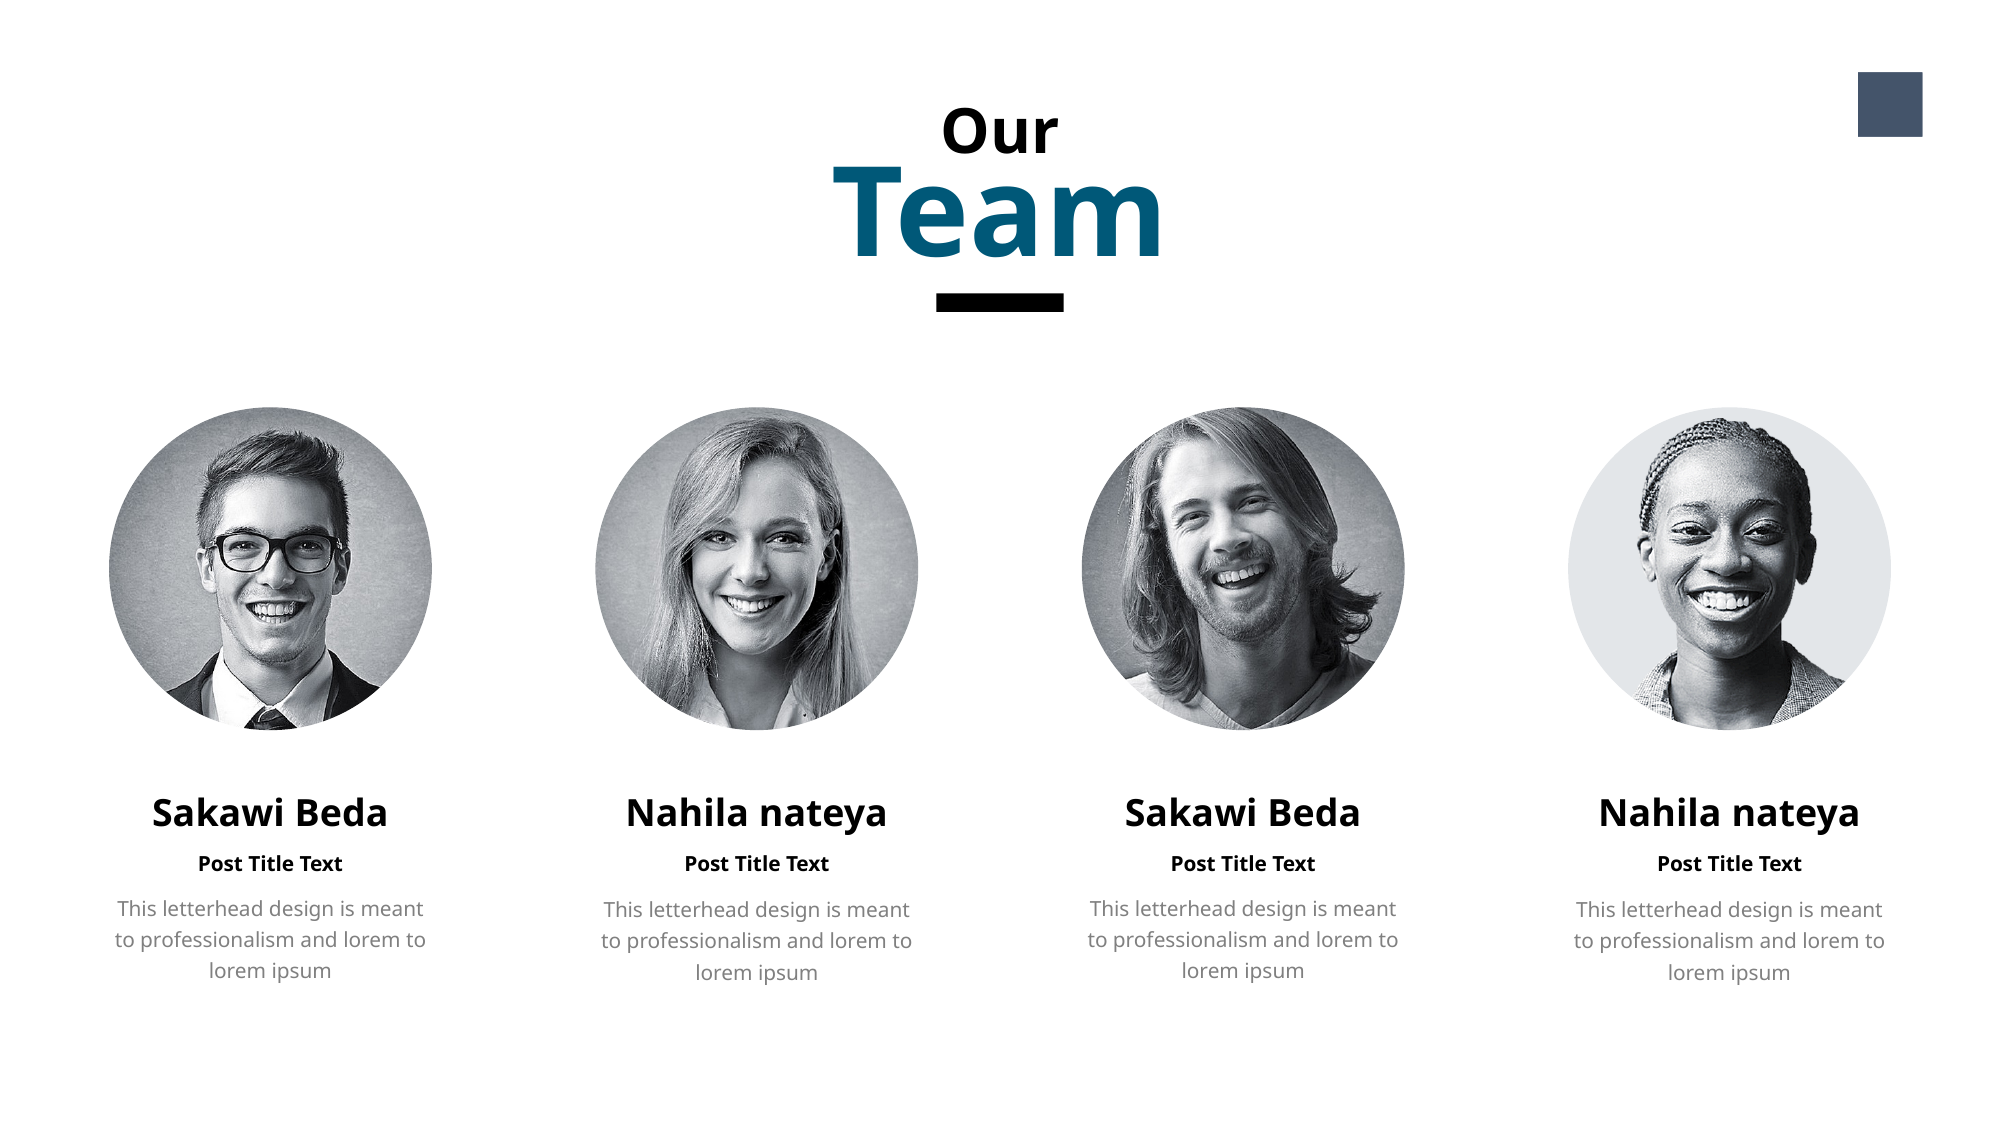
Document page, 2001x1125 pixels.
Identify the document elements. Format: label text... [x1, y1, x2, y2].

text_box [935, 292, 1065, 313]
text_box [1564, 785, 1895, 970]
text_box [1857, 130, 1924, 138]
picture [108, 407, 432, 731]
slide_number 11 [1854, 78, 1927, 130]
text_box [591, 785, 922, 970]
picture [1568, 407, 1891, 731]
picture [595, 407, 919, 731]
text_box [1078, 784, 1409, 969]
text_box Our Team [817, 44, 1183, 289]
text_box [1857, 71, 1924, 78]
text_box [105, 784, 436, 969]
picture [1081, 407, 1405, 731]
